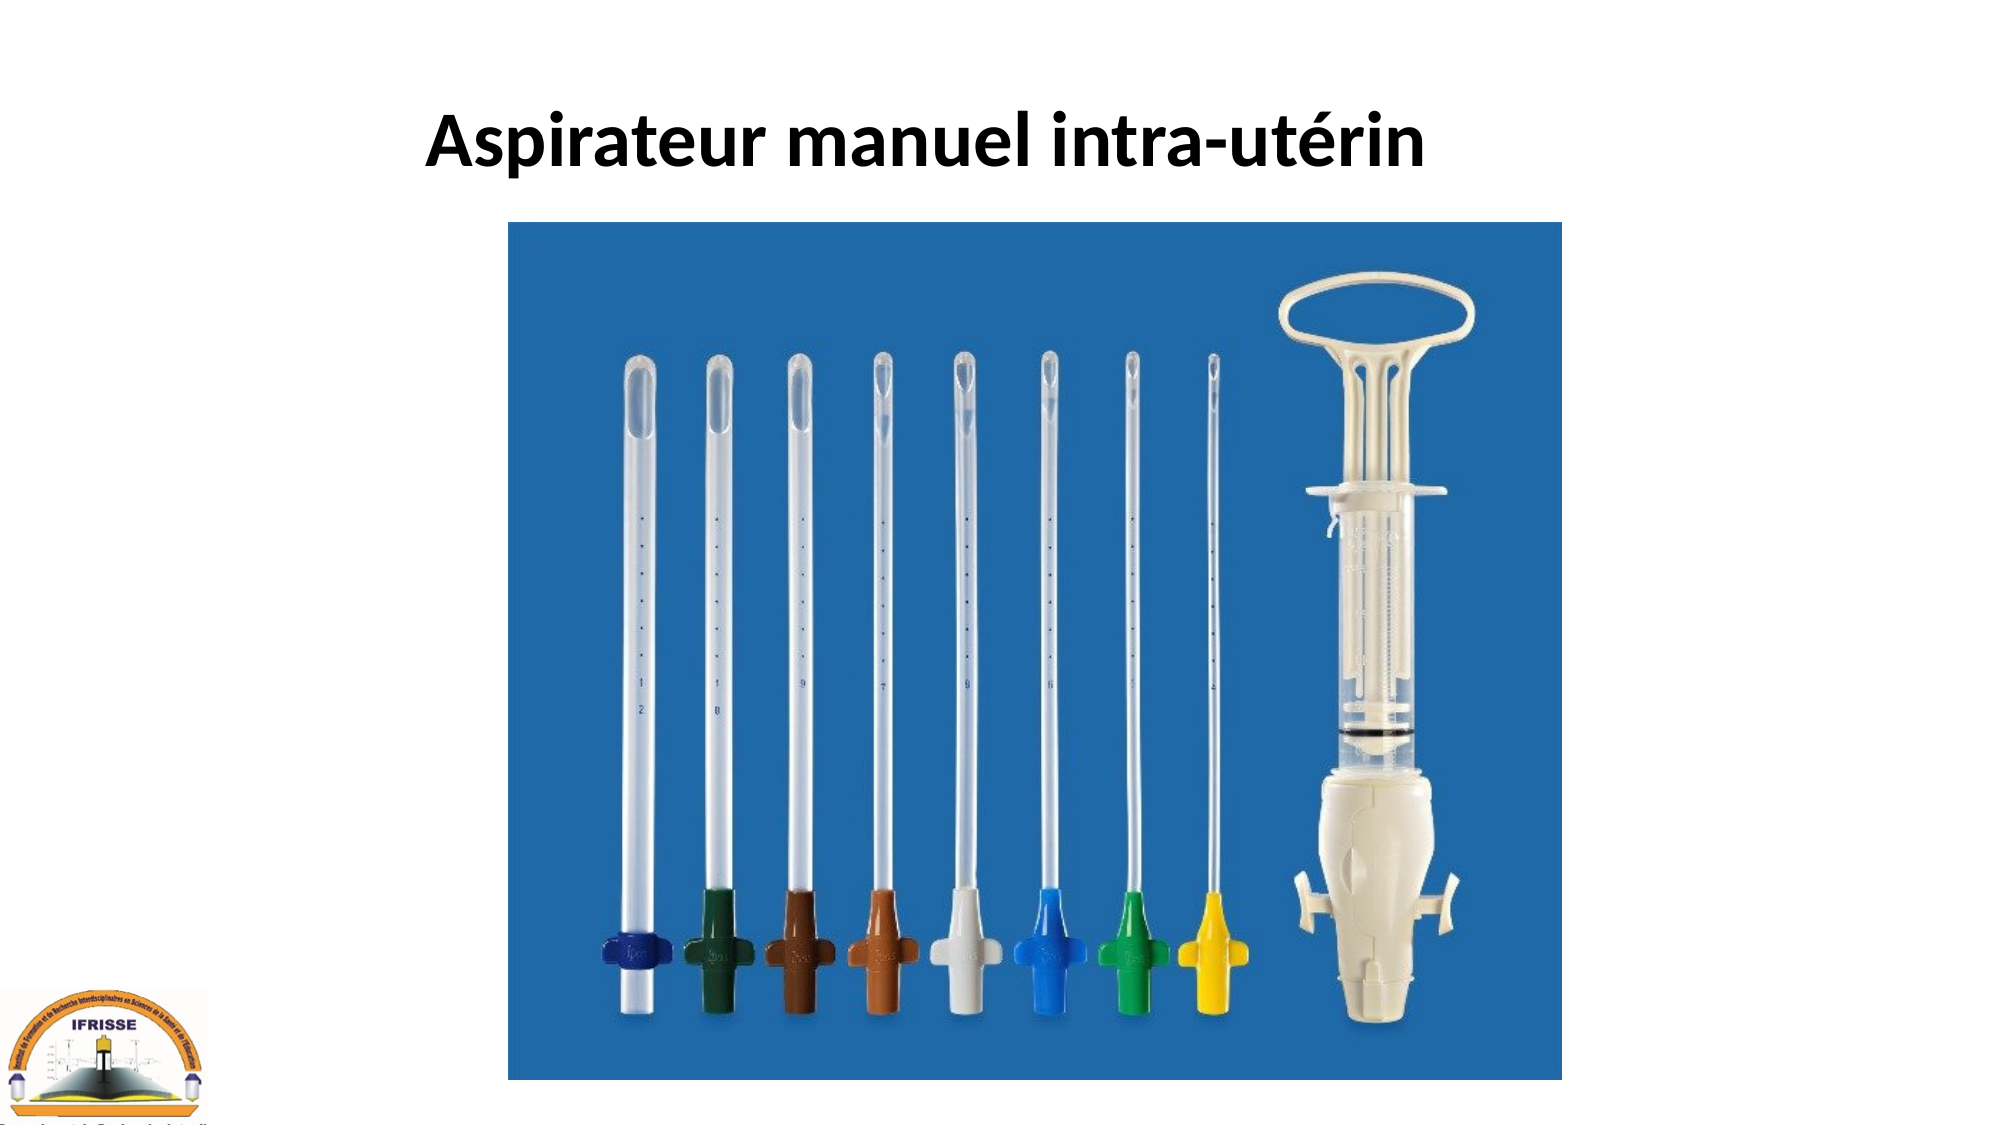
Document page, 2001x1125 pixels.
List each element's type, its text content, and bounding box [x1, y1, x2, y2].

picture [508, 222, 1562, 1080]
title Aspirateur manuel intra-utérin [410, 59, 1590, 223]
picture [0, 988, 208, 1125]
